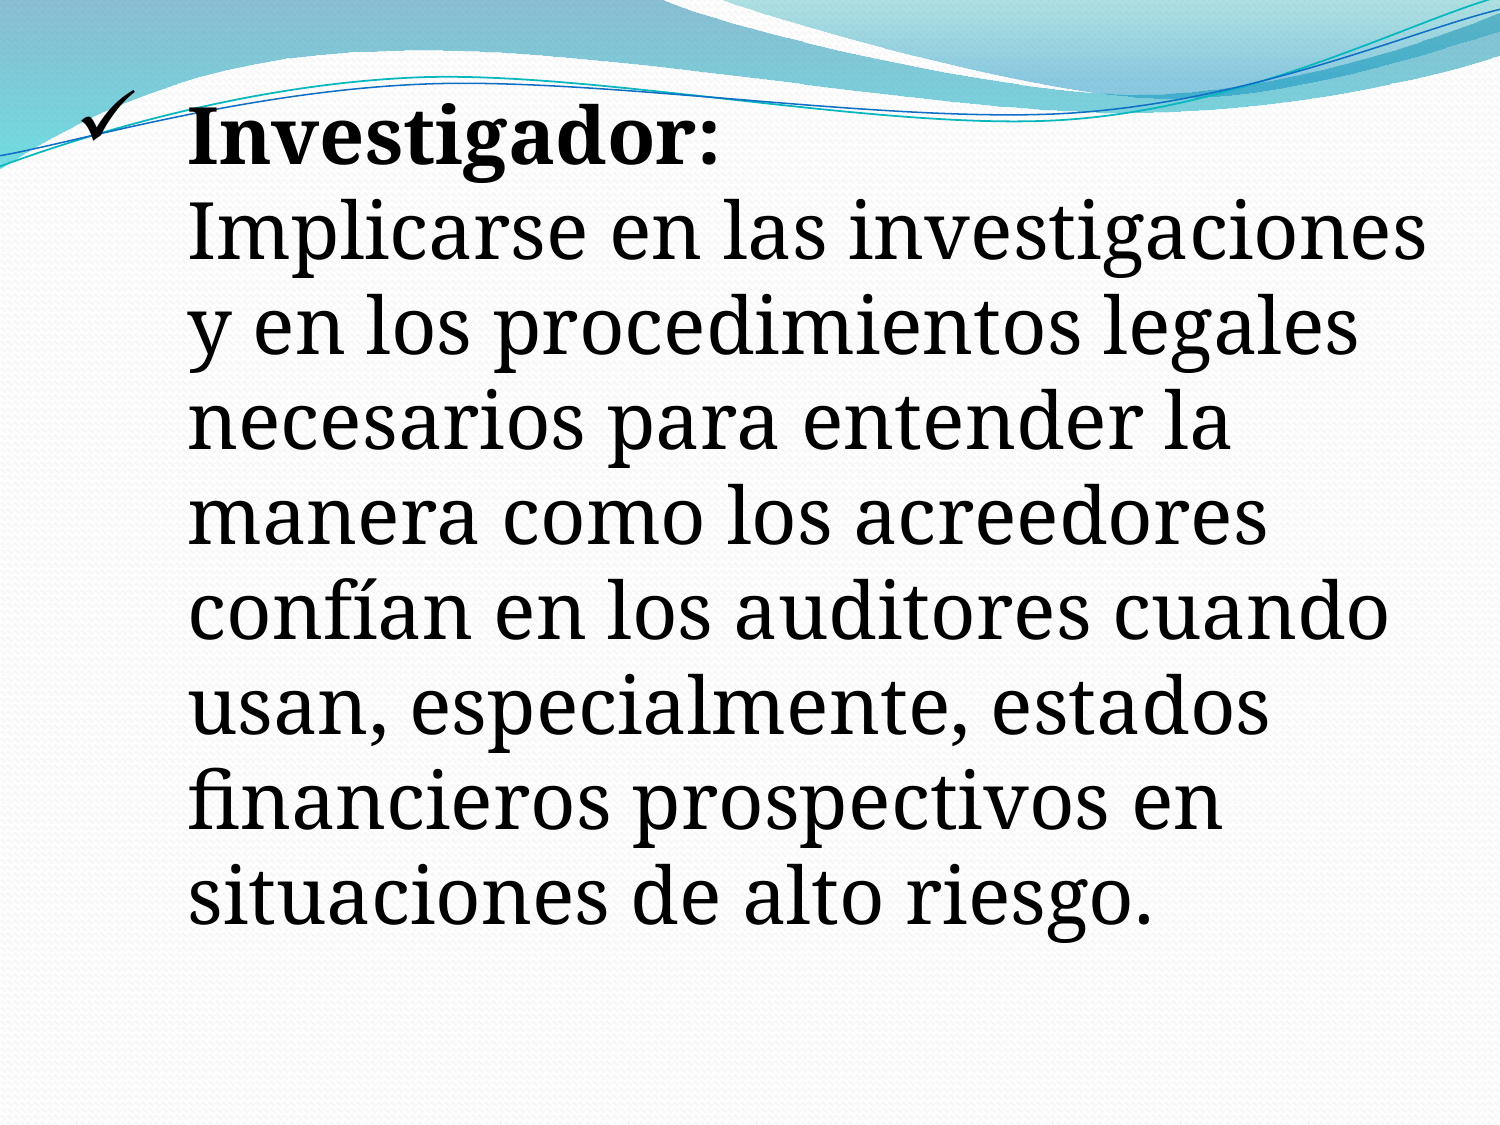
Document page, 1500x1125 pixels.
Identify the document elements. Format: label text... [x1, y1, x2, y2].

title Investigador: Implicarse en las investigaciones y en los procedimientos legales necesarios para entender la manera como los acreedores confían en los auditores cuando usan, especialmente, estados financieros prospectivos en situaciones de alto riesgo. [75, 115, 1438, 941]
